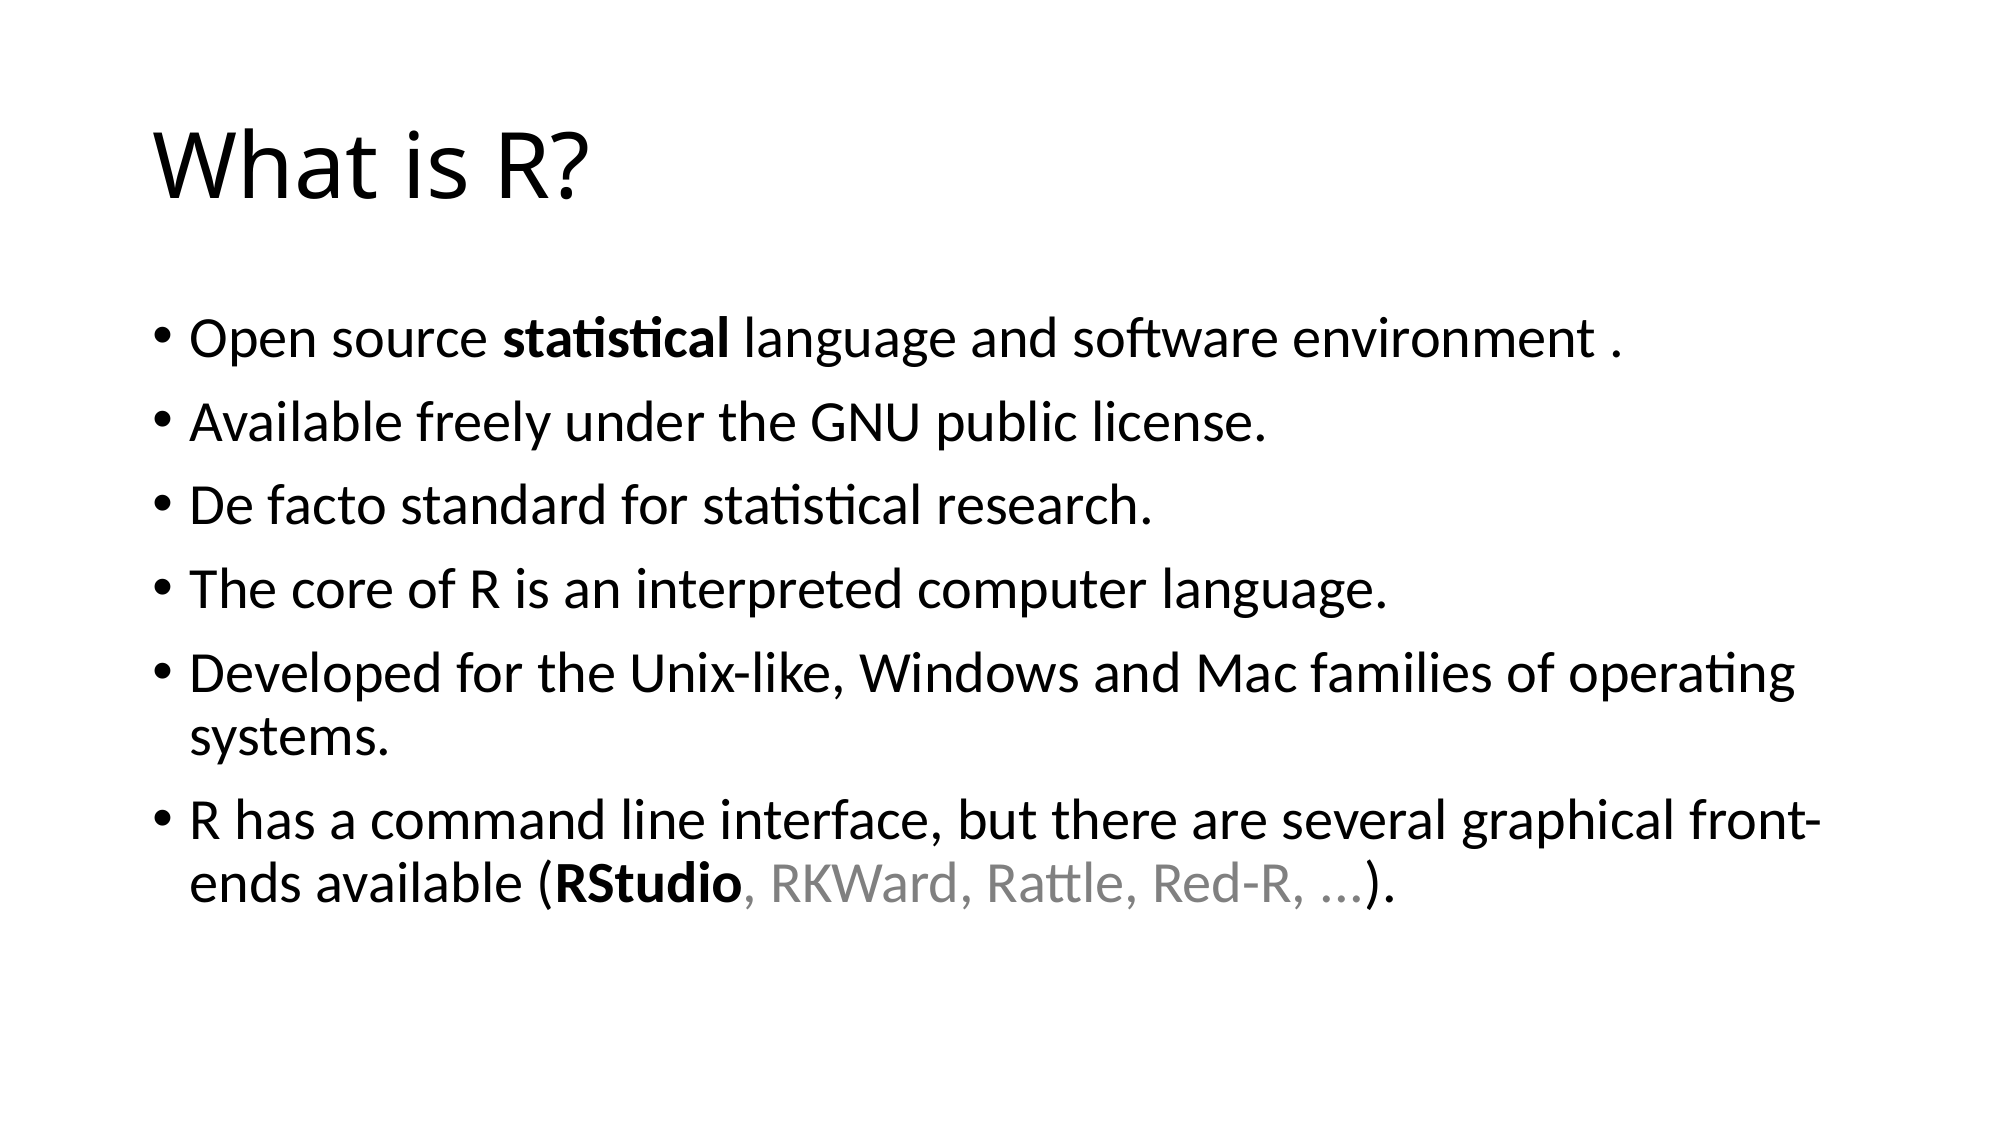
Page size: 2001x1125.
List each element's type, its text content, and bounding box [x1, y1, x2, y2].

list Open source statistical language and software environment . Available freely under the GNU public license. De facto standard for statistical research. The core of R is an interpreted computer language. Developed for the Unix-like, Windows and Mac families of operating systems. R has a command line interface, but there are several graphical front-ends available (RStudio, RKWard, Rattle, Red-R, ...). [137, 299, 1863, 1014]
title What is R? [137, 59, 1863, 278]
